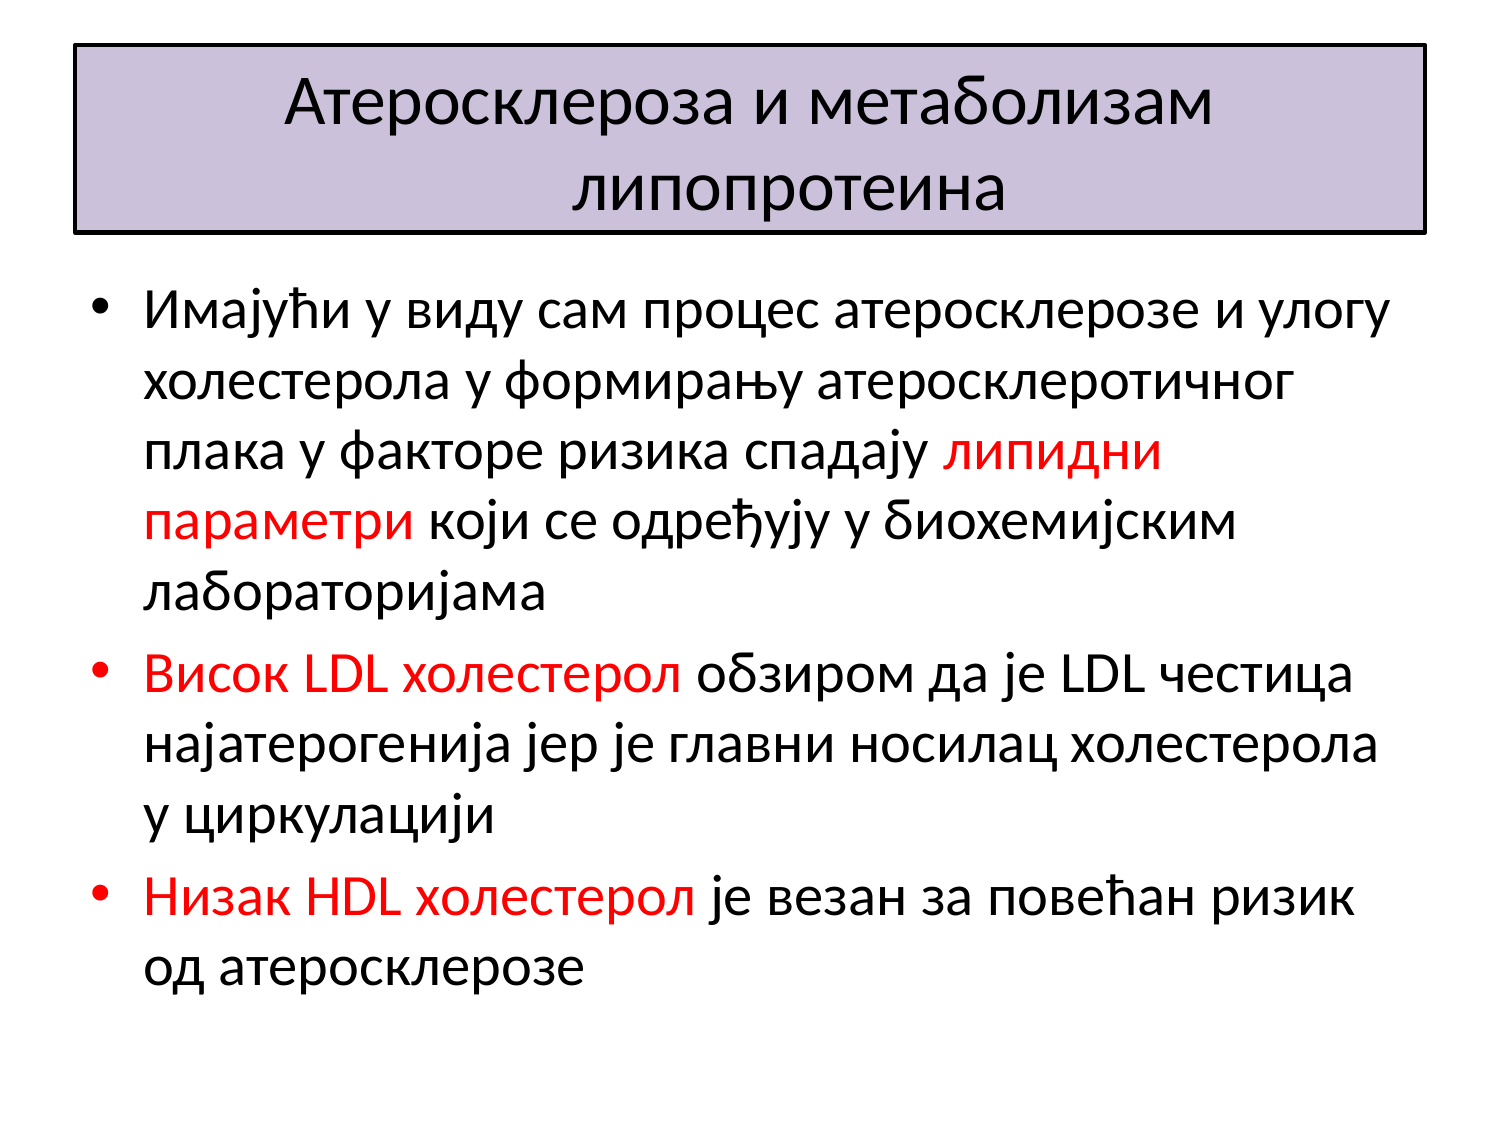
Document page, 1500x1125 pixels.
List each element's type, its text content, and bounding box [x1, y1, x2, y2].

list Имајући у виду сам процес атеросклерозе и улогу холестерола у формирању атеросклеротичног плака у факторе ризика спадају липидни параметри који се одређују у биохемијским лабораторијама Висок LDL холестерол обзиром да је LDL честица најатерогенија јер је главни носилац холестерола у циркулацији Низак HDL холестерол је везан за повећан ризик од атеросклерозе [75, 262, 1425, 1005]
title Атеросклероза и метаболизам липопротеина [73, 43, 1427, 235]
